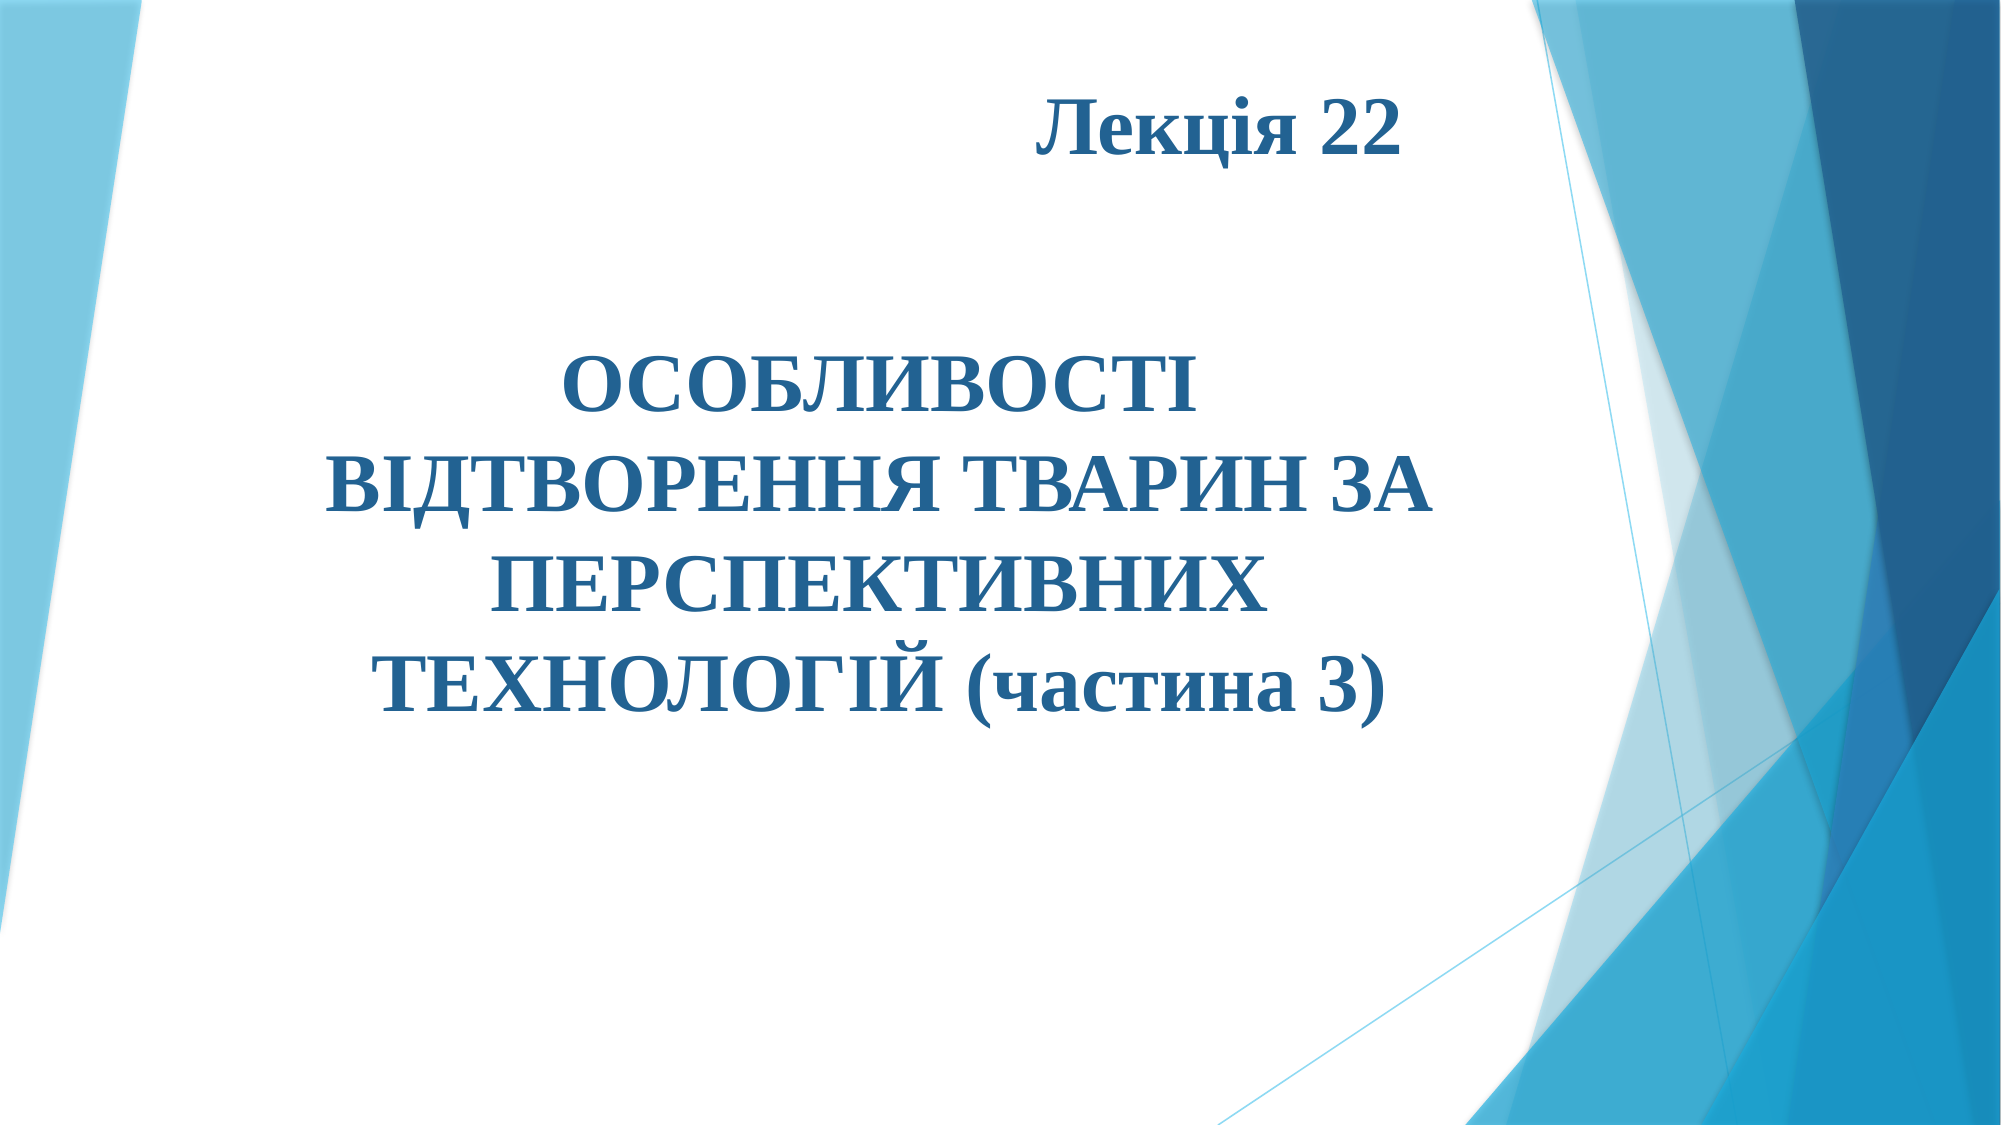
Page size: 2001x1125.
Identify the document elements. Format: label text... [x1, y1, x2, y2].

title ОСОБЛИВОСТІ ВІДТВОРЕННЯ ТВАРИН ЗА ПЕРСПЕКТИВНИХ ТЕХНОЛОГІЙ (частина 3) [242, 322, 1517, 736]
text_box Лекція 22 [582, 71, 1857, 179]
